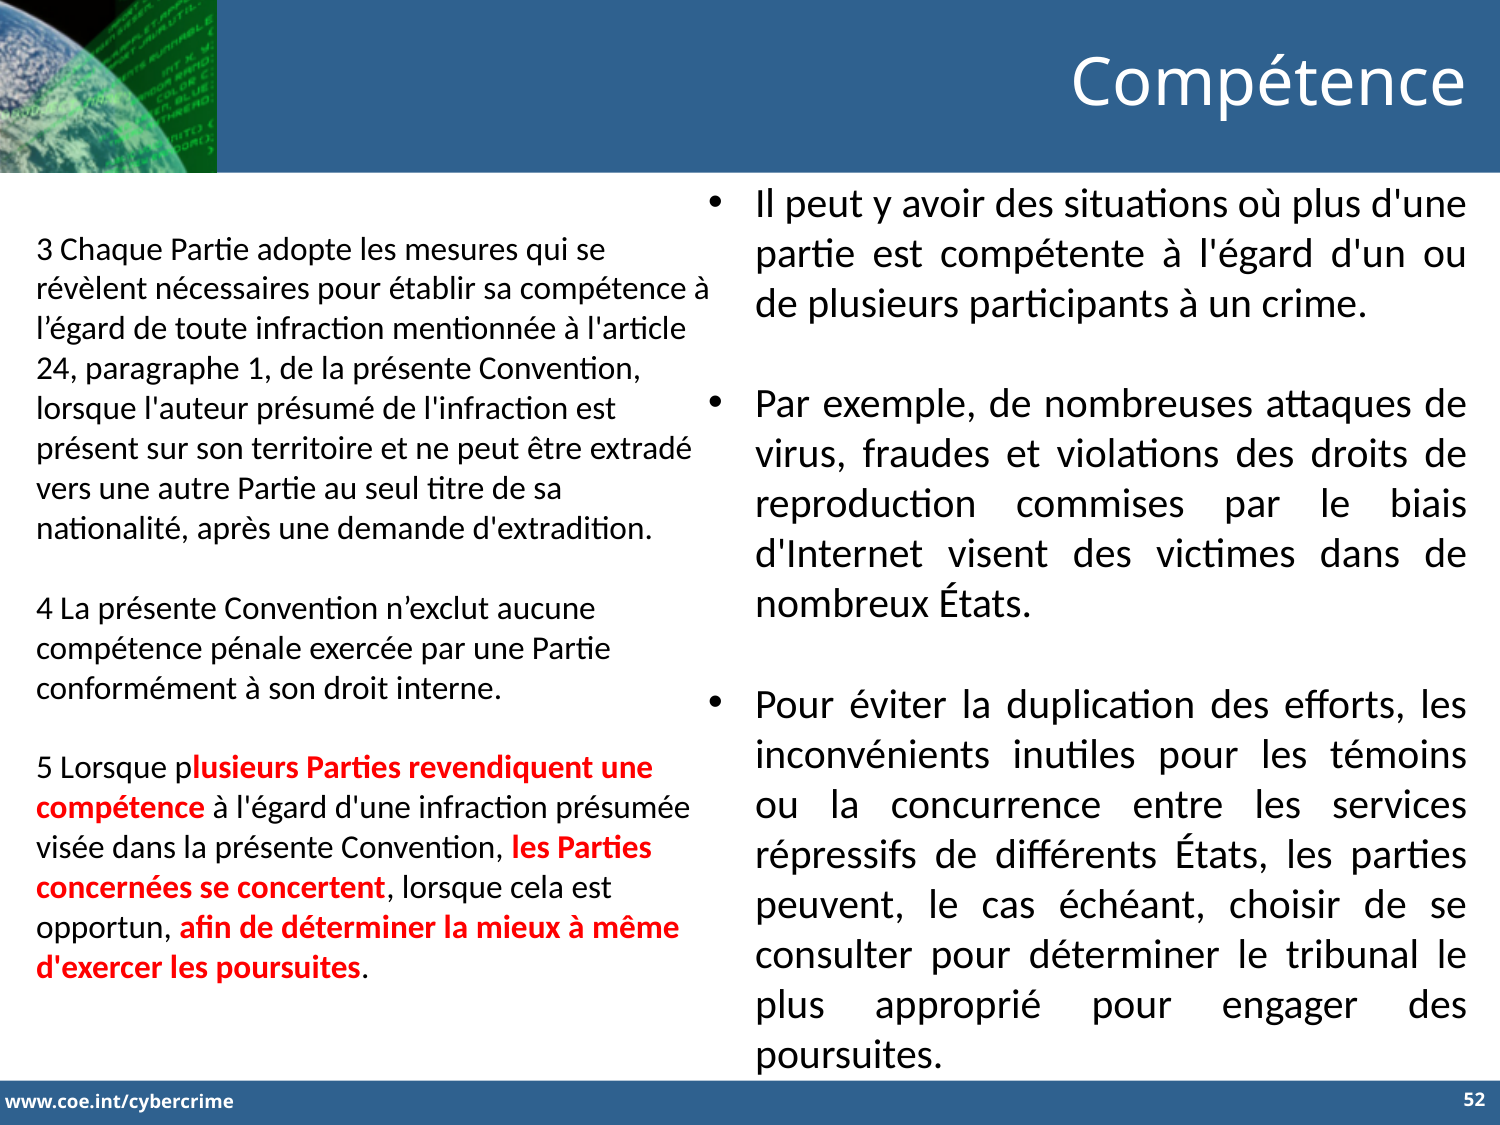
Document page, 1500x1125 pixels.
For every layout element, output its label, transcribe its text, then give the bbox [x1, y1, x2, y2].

picture [0, 0, 217, 173]
text_box Compétence [230, 31, 1483, 126]
text_box 3 Chaque Partie adopte les mesures qui se révèlent nécessaires pour établir sa compétence à l’égard de toute infraction mentionnée à l'article 24, paragraphe 1, de la présente Convention, lorsque l'auteur présumé de l'infraction est présent sur son territoire et ne peut être extradé vers une autre Partie au seul titre de sa nationalité, après une demande d'extradition. 4 La présente Convention n’exclut aucune compétence pénale exercée par une Partie conformément à son droit interne. 5 Lorsque plusieurs Parties revendiquent une compétence à l'égard d'une infraction présumée visée dans la présente Convention, les Parties concernées se concertent, lorsque cela est opportun, afin de déterminer la mieux à même d'exercer les poursuites. [21, 219, 727, 993]
text_box Il peut y avoir des situations où plus d'une partie est compétente à l'égard d'un ou de plusieurs participants à un crime. Par exemple, de nombreuses attaques de virus, fraudes et violations des droits de reproduction commises par le biais d'Internet visent des victimes dans de nombreux États. Pour éviter la duplication des efforts, les inconvénients inutiles pour les témoins ou la concurrence entre les services répressifs de différents États, les parties peuvent, le cas échéant, choisir de se consulter pour déterminer le tribunal le plus approprié pour engager des poursuites. [693, 168, 1483, 1084]
